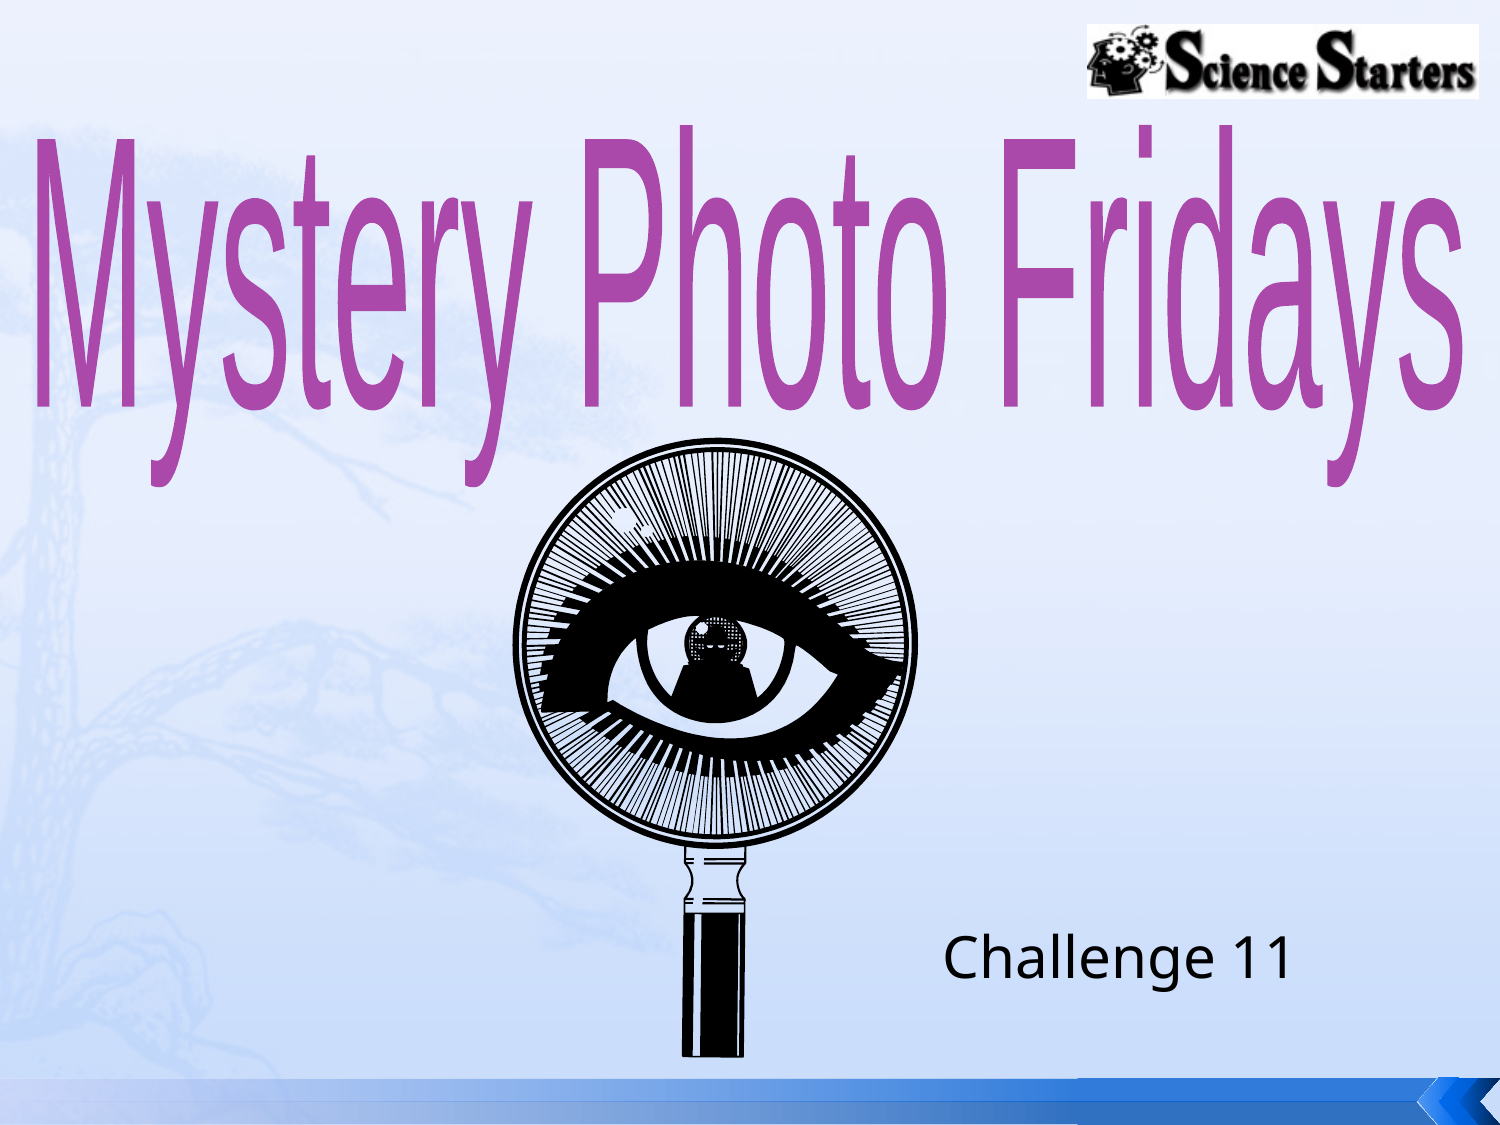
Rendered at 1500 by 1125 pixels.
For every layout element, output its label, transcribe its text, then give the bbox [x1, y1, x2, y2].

picture [511, 436, 920, 1059]
picture [1086, 24, 1479, 99]
subtitle Challenge 11 [924, 912, 1313, 1026]
